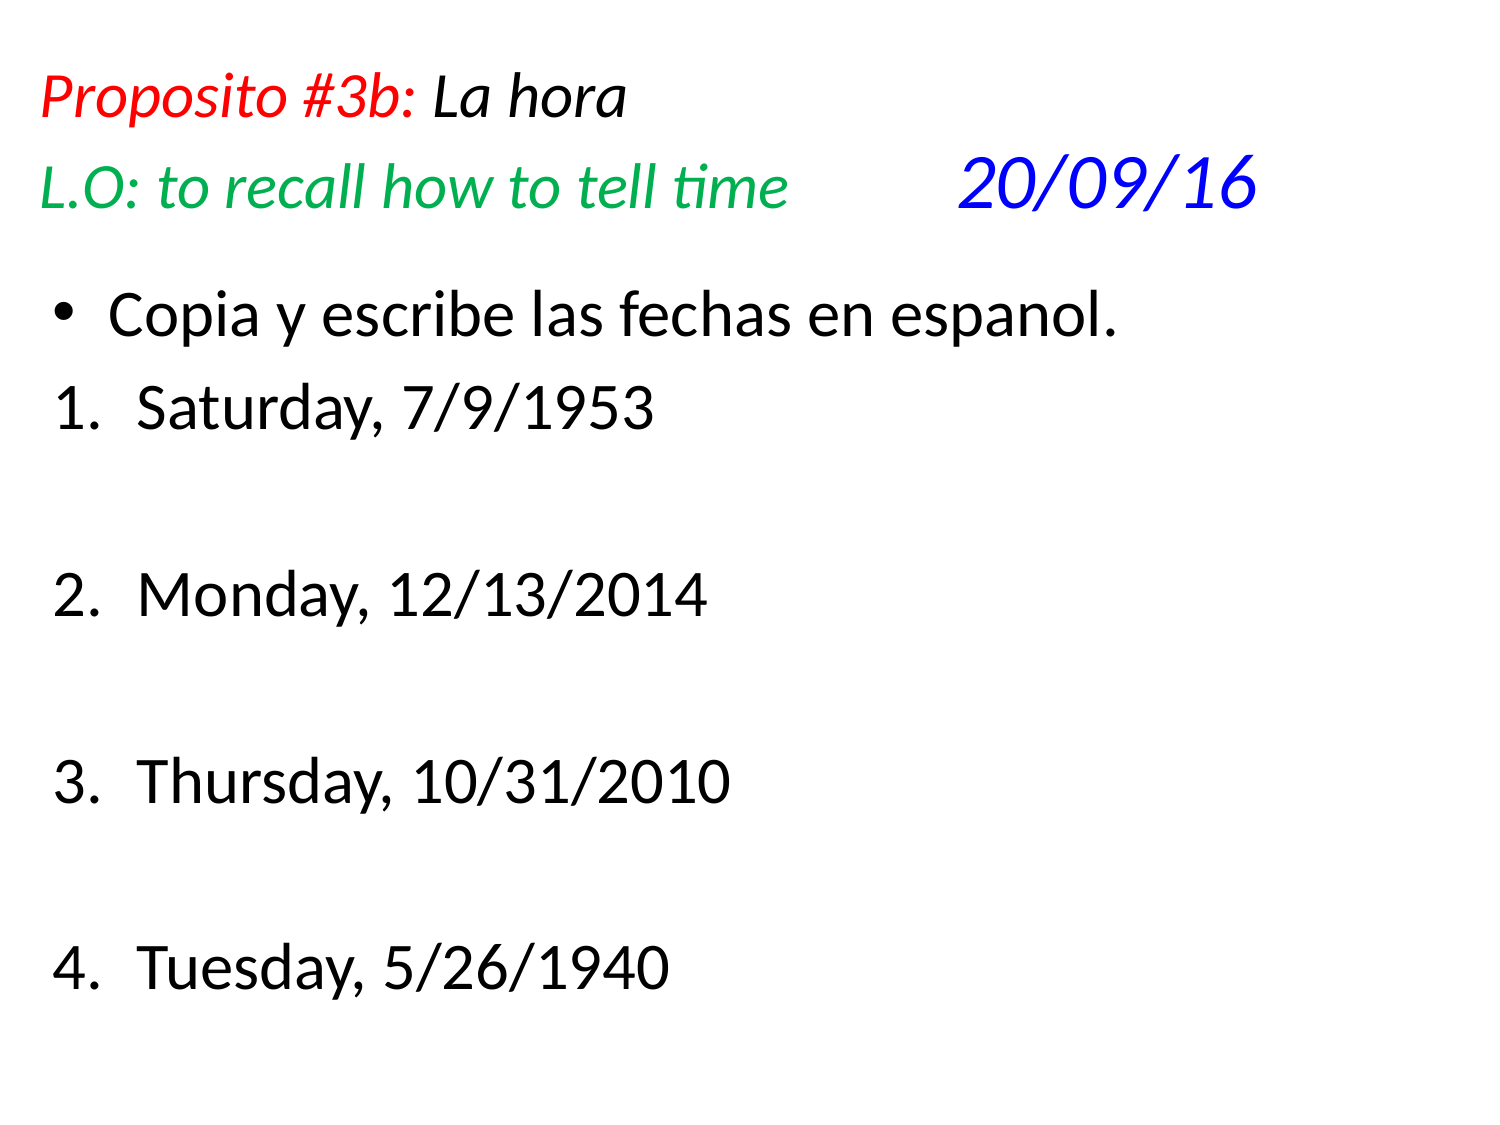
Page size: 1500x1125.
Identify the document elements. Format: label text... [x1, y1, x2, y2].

list Copia y escribe las fechas en espanol. Saturday, 7/9/1953 Monday, 12/13/2014 Thursday, 10/31/2010 Tuesday, 5/26/1940 [37, 262, 1463, 1050]
title Proposito #3b: La hora L.O: to recall how to tell time 20/09/16 [24, 45, 1488, 233]
